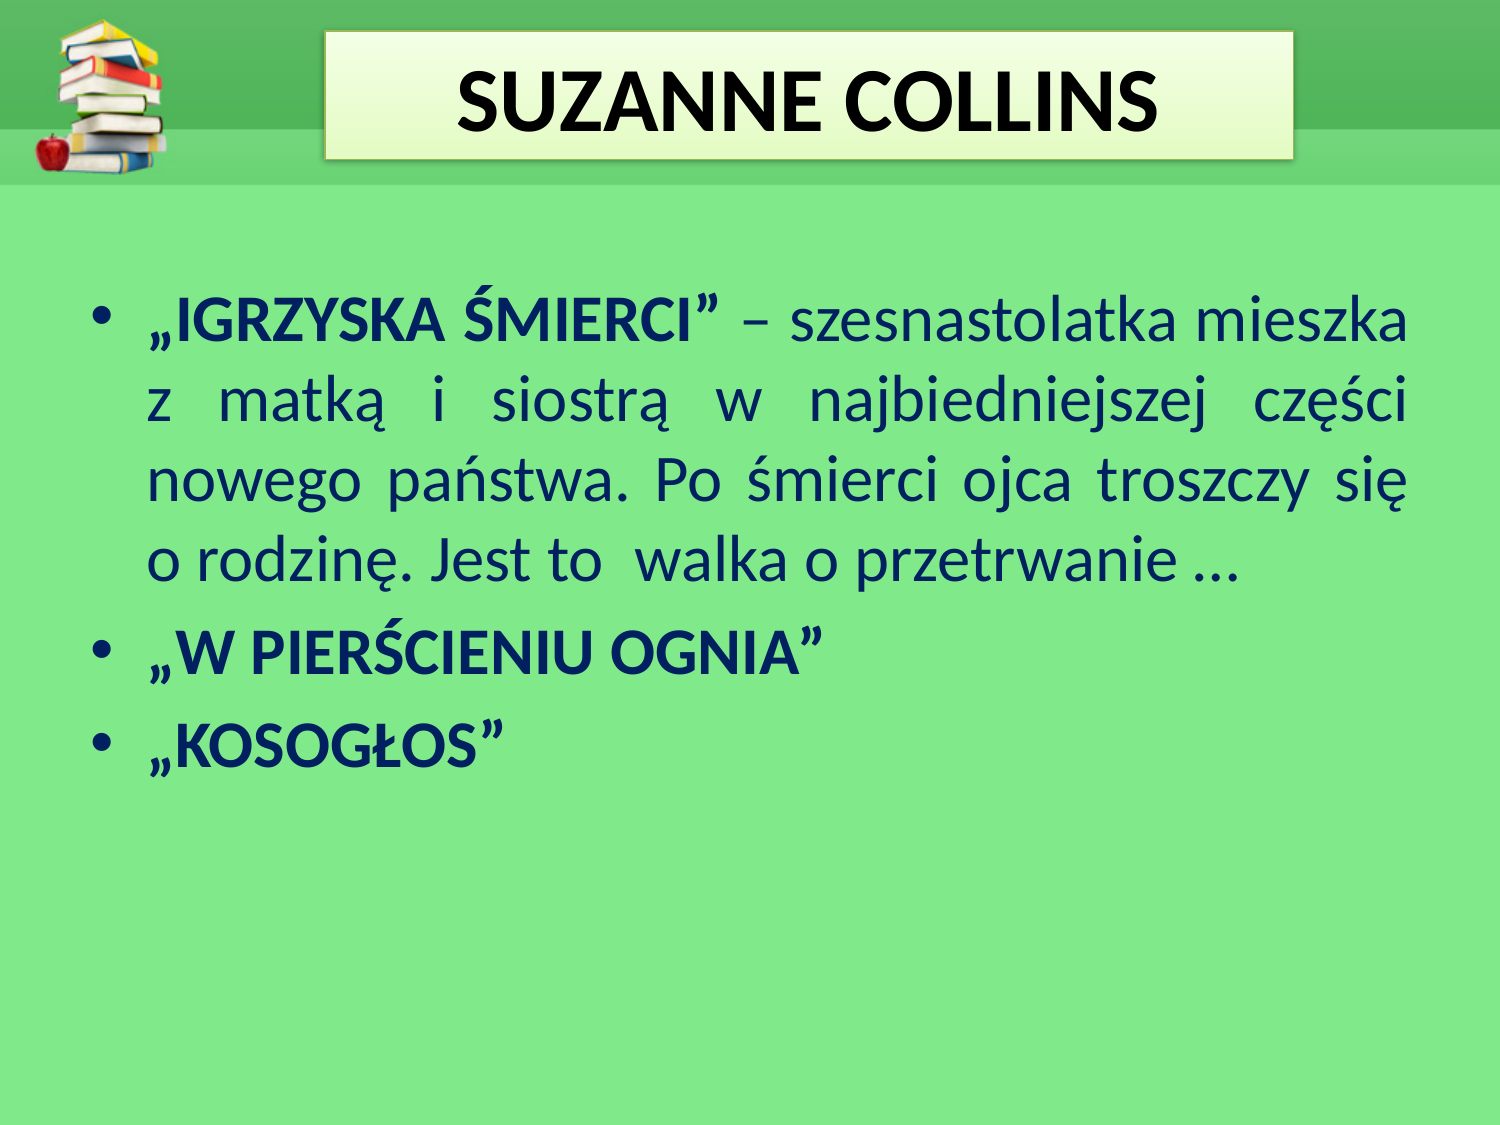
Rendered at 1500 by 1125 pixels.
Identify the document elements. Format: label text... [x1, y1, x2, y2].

list „IGRZYSKA ŚMIERCI” – szesnastolatka mieszka z matką i siostrą w najbiedniejszej części nowego państwa. Po śmierci ojca troszczy się o rodzinę. Jest to walka o przetrwanie … „W PIERŚCIENIU OGNIA” „KOSOGŁOS” [75, 267, 1425, 1005]
title SUZANNE COLLINS [324, 30, 1294, 160]
picture [0, 0, 1500, 1125]
